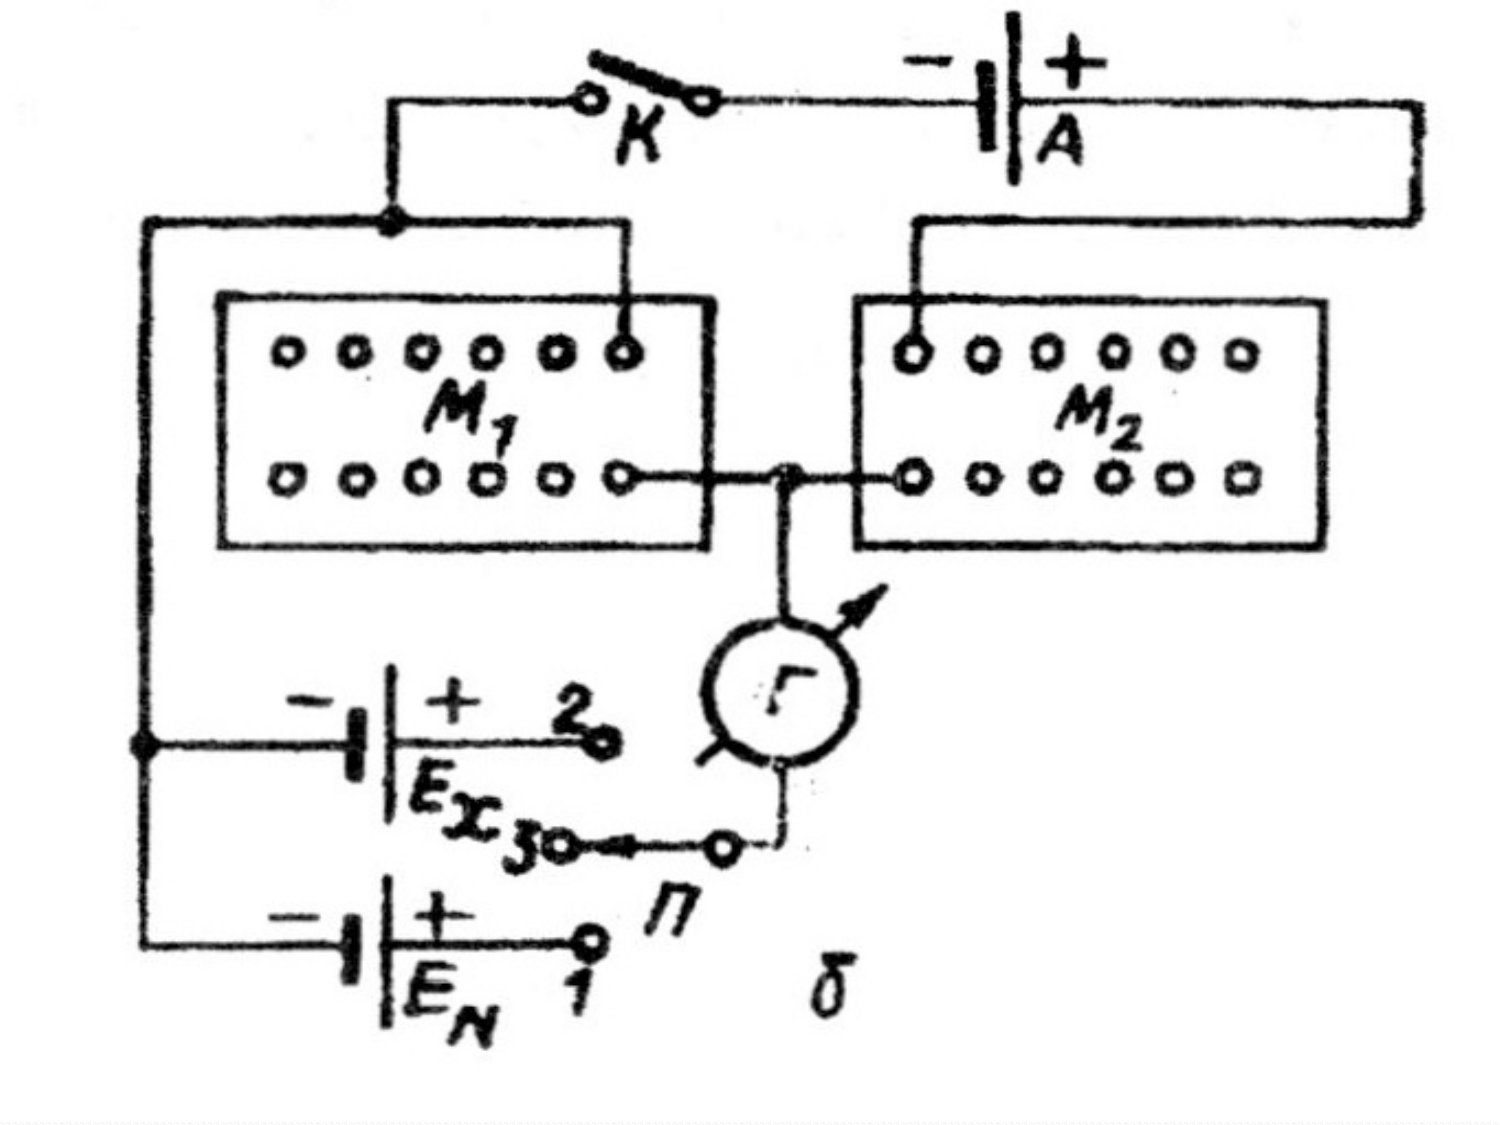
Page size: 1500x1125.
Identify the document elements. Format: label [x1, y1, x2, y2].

list [0, 0, 1500, 1123]
